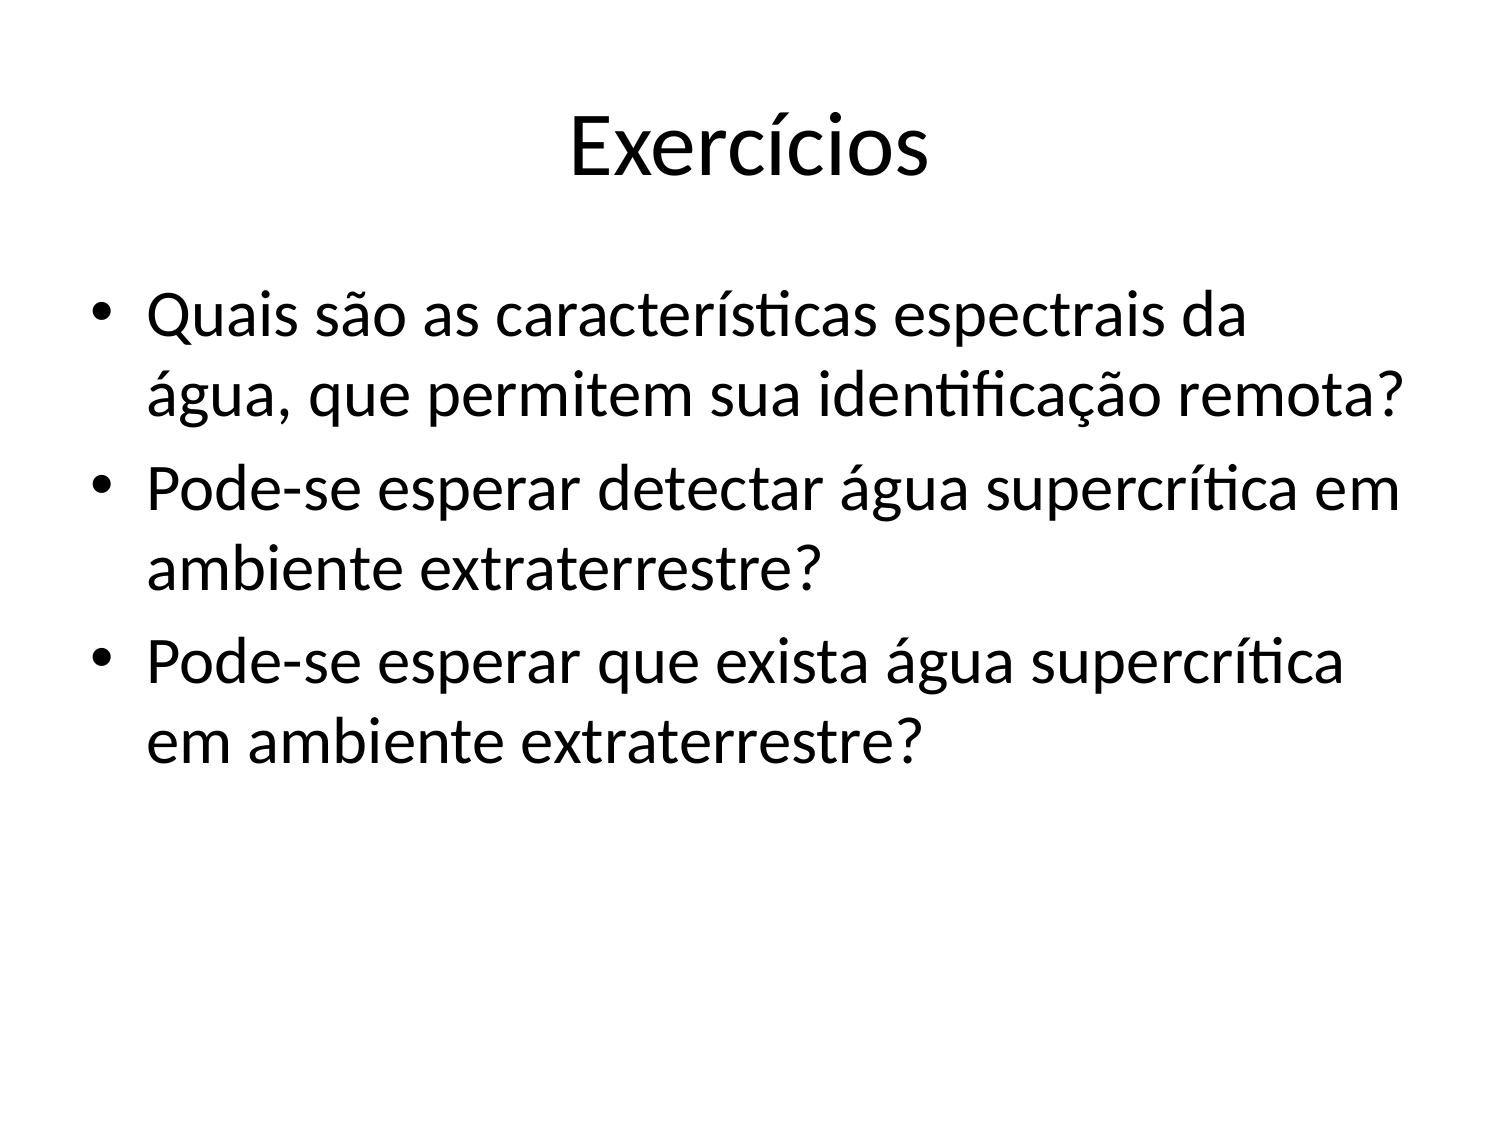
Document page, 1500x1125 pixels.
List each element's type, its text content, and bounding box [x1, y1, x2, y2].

title Exercícios [74, 44, 1426, 233]
list Quais são as características espectrais da água, que permitem sua identificação remota? Pode-se esperar detectar água supercrítica em ambiente extraterrestre? Pode-se esperar que exista água supercrítica em ambiente extraterrestre? [74, 262, 1426, 1006]
